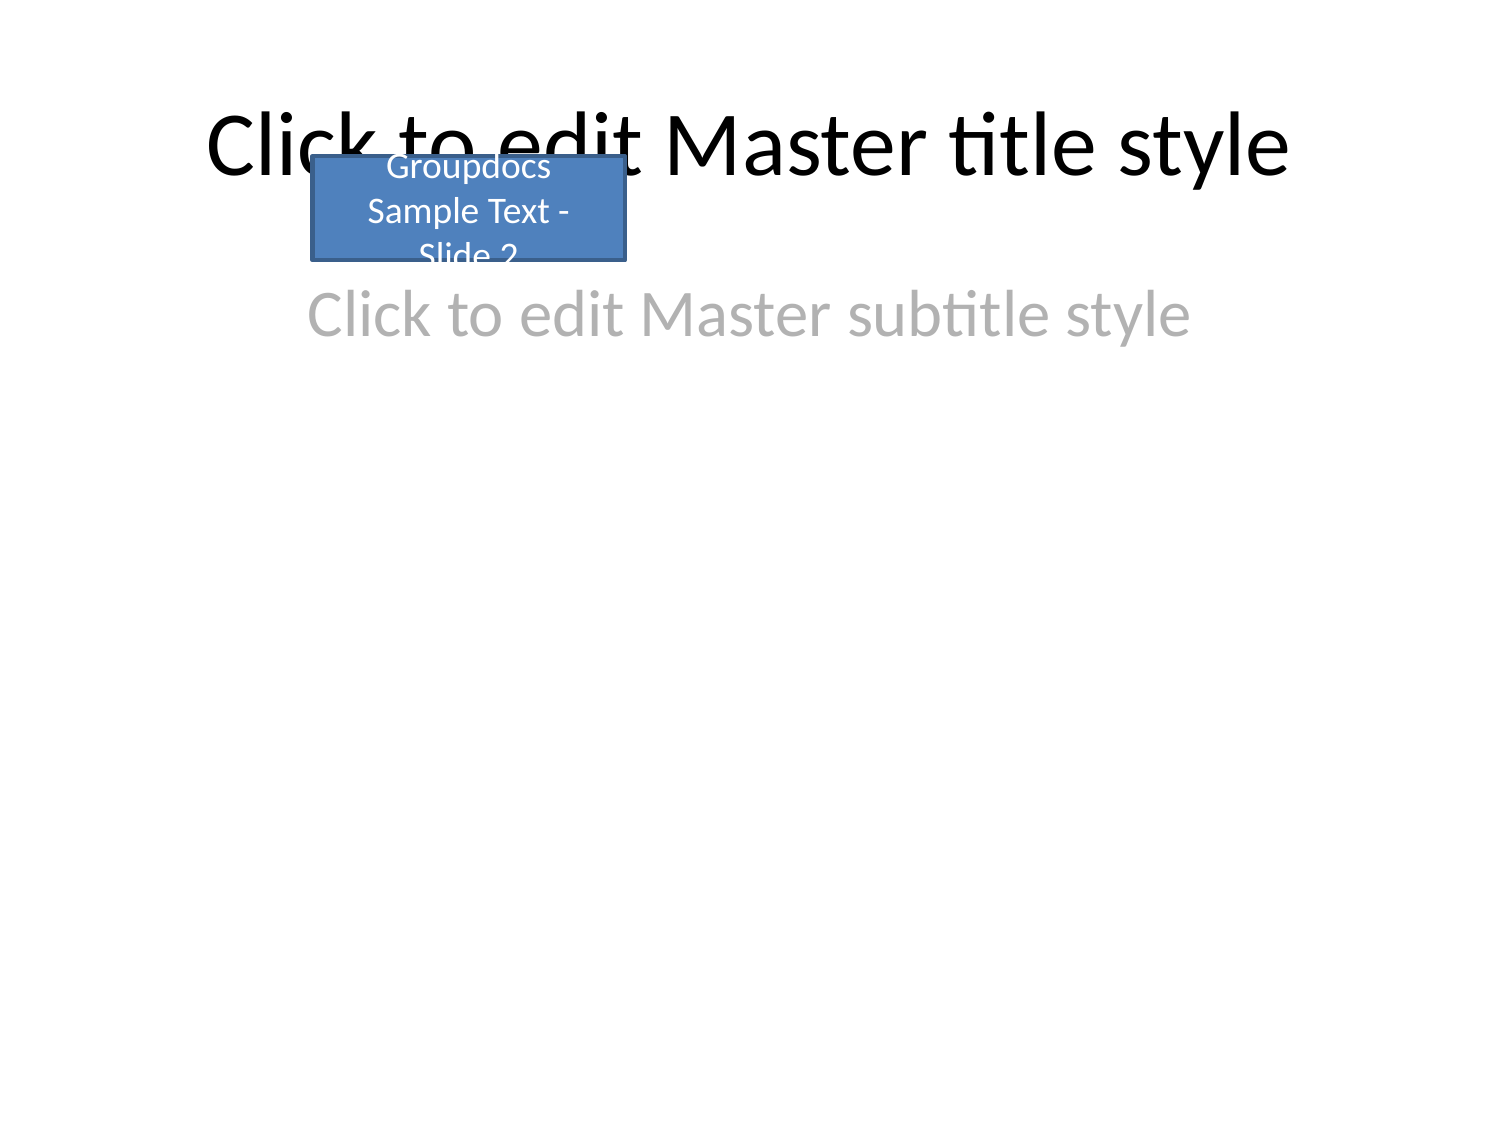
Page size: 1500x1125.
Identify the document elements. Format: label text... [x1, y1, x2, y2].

subtitle Click to edit Master subtitle style [75, 262, 1425, 1005]
title Click to edit Master title style [75, 45, 1425, 233]
text_box Groupdocs Sample Text - Slide 2 [310, 154, 627, 262]
